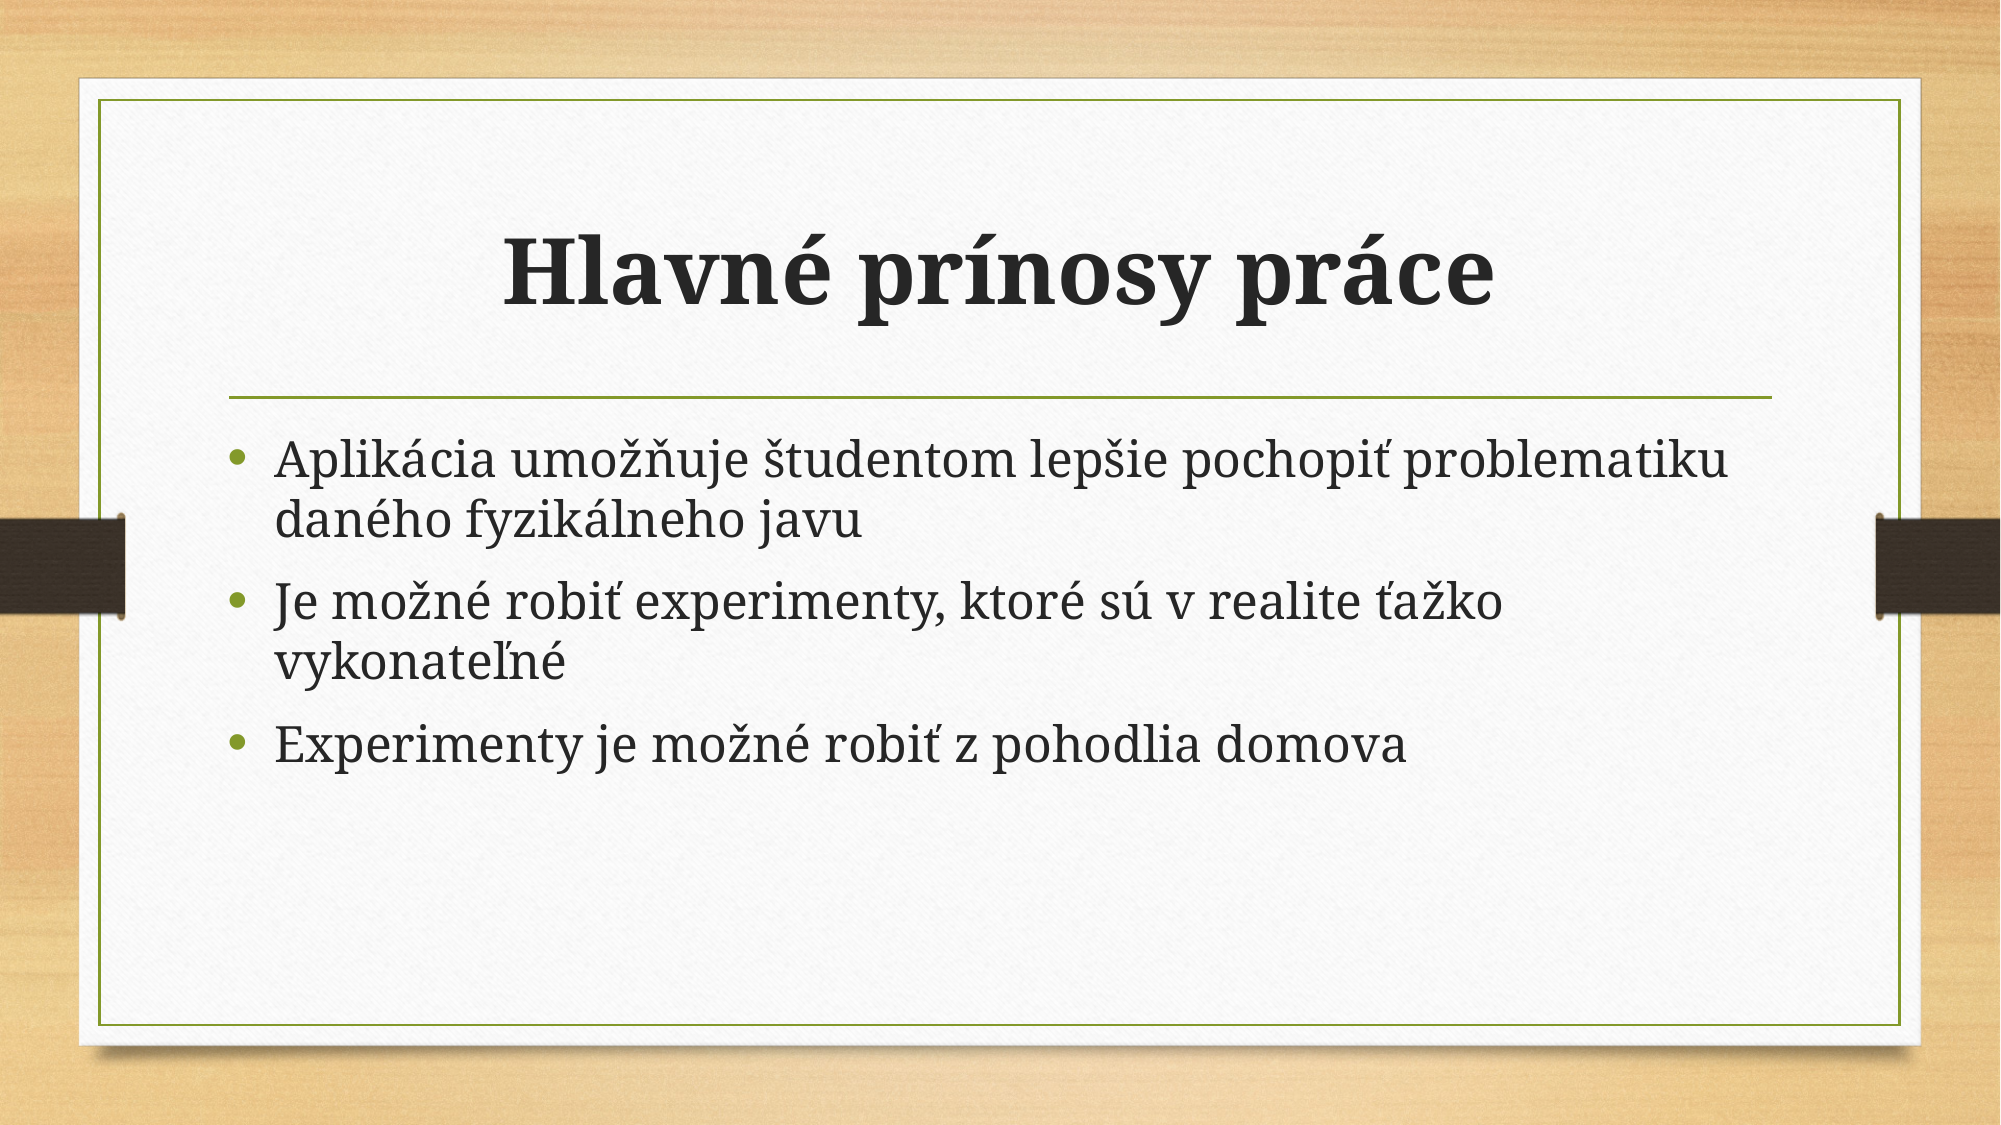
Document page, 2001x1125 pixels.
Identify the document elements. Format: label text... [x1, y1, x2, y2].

picture [0, 0, 2001, 1125]
list Aplikácia umožňuje študentom lepšie pochopiť problematiku daného fyzikálneho javu Je možné robiť experimenty, ktoré sú v realite ťažko vykonateľné Experimenty je možné robiť z pohodlia domova [212, 419, 1788, 964]
title Hlavné prínosy práce [212, 161, 1788, 375]
